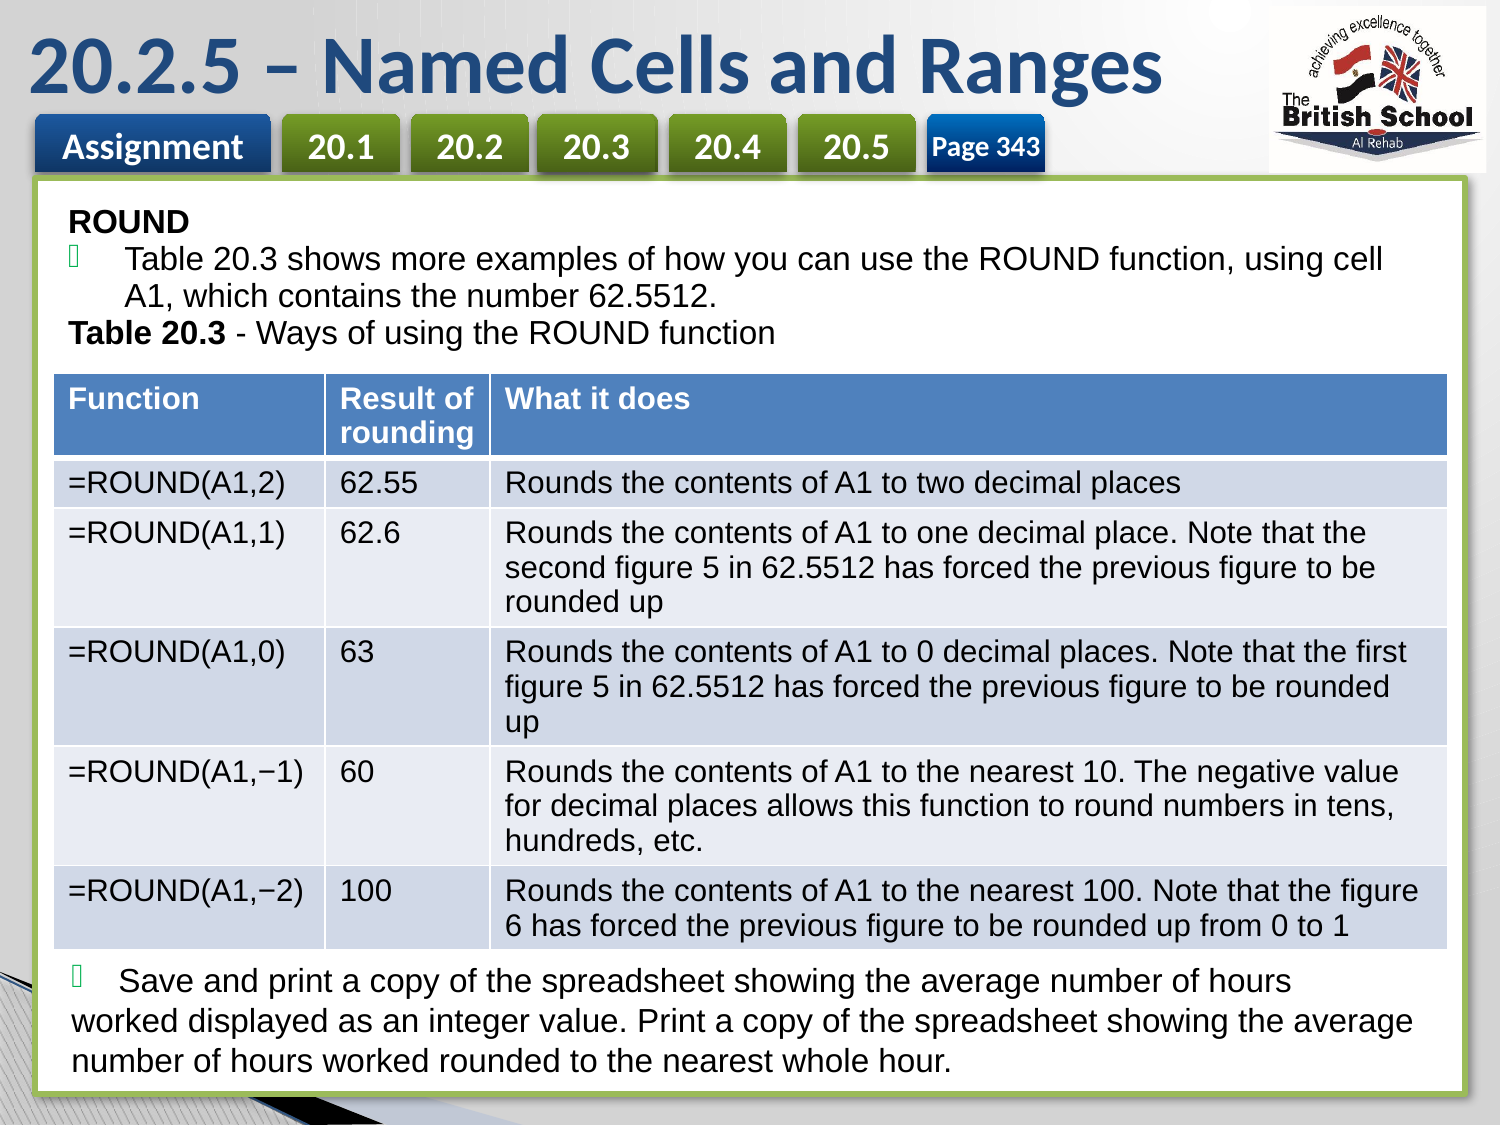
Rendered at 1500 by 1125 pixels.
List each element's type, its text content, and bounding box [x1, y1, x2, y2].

table_header Function [54, 374, 324, 455]
table_cell 63 [326, 628, 489, 745]
picture [1269, 6, 1487, 173]
table_cell 100 [326, 866, 489, 949]
text_box Save and print a copy of the spreadsheet showing the average number of hours worked displayed as an integer value. Print a copy of the spreadsheet showing the average number of hours worked rounded to the nearest whole hour. [56, 952, 1447, 1087]
text_box Page 343 [927, 113, 1046, 173]
table_cell =ROUND(A1,−2) [54, 866, 324, 949]
table_cell =ROUND(A1,0) [54, 628, 324, 745]
table_cell =ROUND(A1,2) [54, 461, 324, 507]
table_cell 60 [326, 747, 489, 865]
table_cell Rounds the contents of A1 to the nearest 100. Note that the figure 6 has forced the previous figure to be rounded up from 0 to 1 [491, 866, 1447, 949]
table_cell Rounds the contents of A1 to the nearest 10. The negative value for decimal places allows this function to round numbers in tens, hundreds, etc. [491, 747, 1447, 865]
table_cell =ROUND(A1,−1) [54, 747, 324, 865]
table_cell 62.6 [326, 509, 489, 626]
table_cell Rounds the contents of A1 to one decimal place. Note that the second figure 5 in 62.5512 has forced the previous figure to be rounded up [491, 509, 1447, 626]
table_cell Rounds the contents of A1 to two decimal places [491, 461, 1447, 507]
text_box 20.3 [537, 113, 656, 173]
table_header Result of rounding [326, 374, 489, 455]
title 20.2.5 – Named Cells and Ranges [14, 6, 1270, 114]
table_header What it does [491, 374, 1447, 455]
picture [281, 1114, 303, 1125]
table_cell Rounds the contents of A1 to 0 decimal places. Note that the first figure 5 in 62.5512 has forced the previous figure to be rounded up [491, 628, 1447, 745]
table_cell 62.55 [326, 461, 489, 507]
table_header ROUND Table 20.3 shows more examples of how you can use the ROUND function, using cell A1, which contains the number 62.5512. Table 20.3 - Ways of using the ROUND function [53, 196, 1447, 359]
table_cell =ROUND(A1,1) [54, 509, 324, 626]
